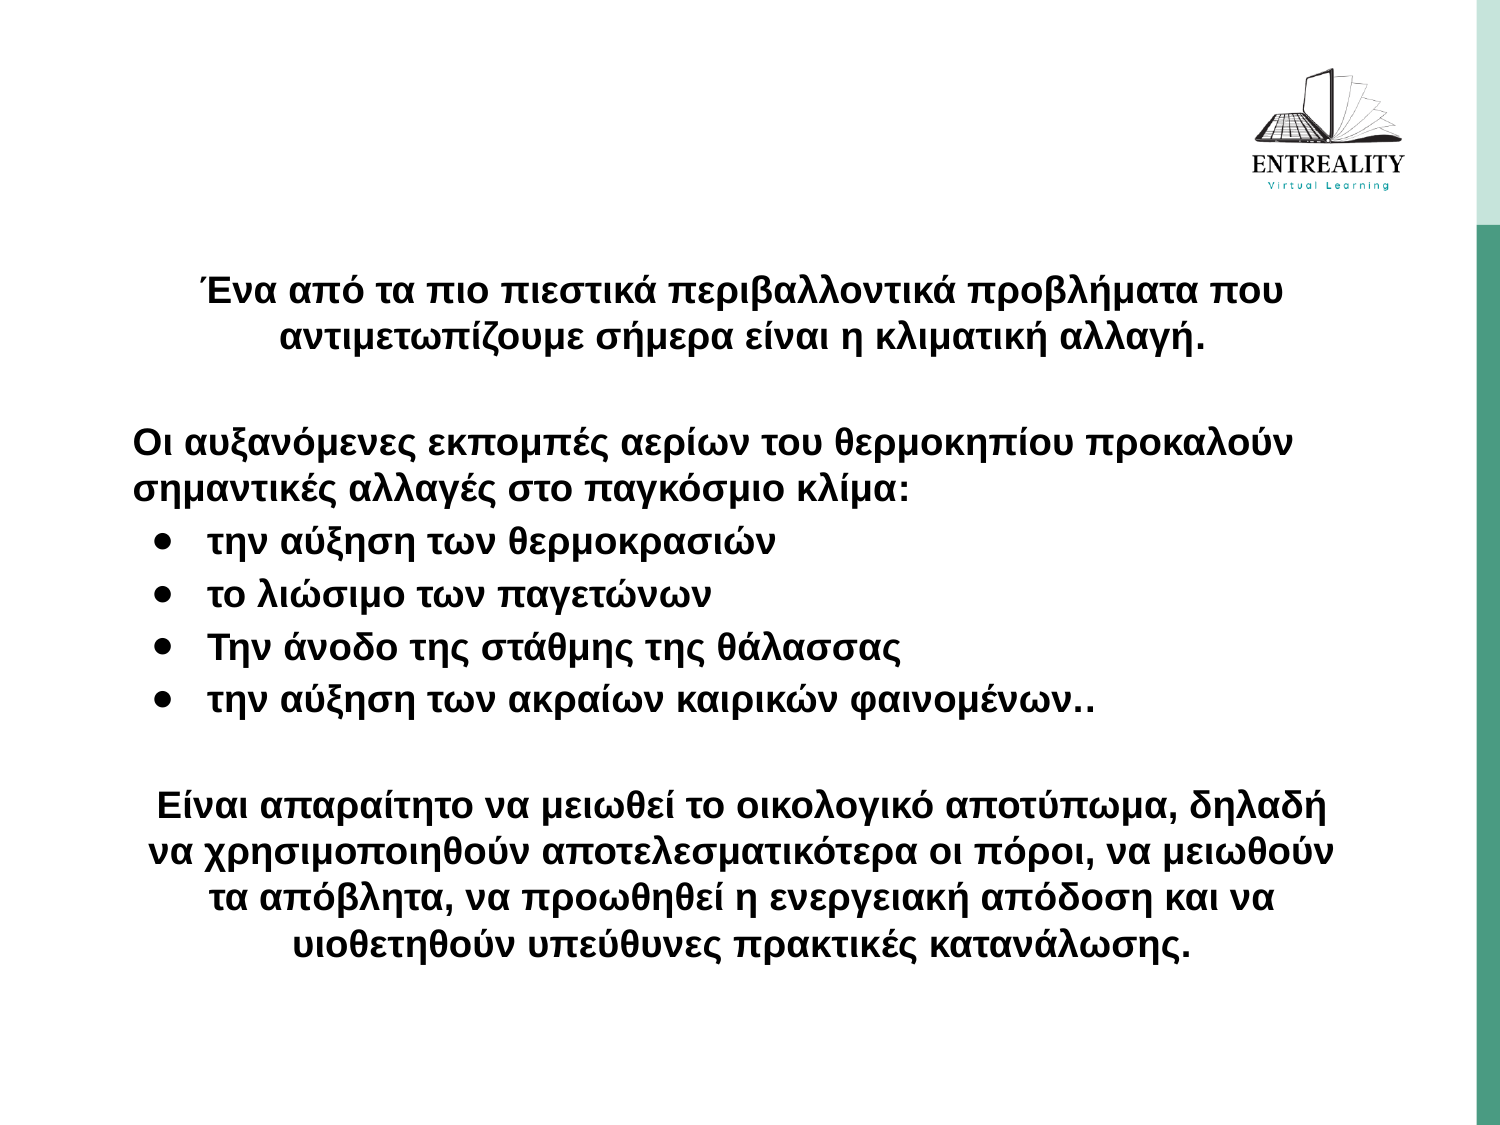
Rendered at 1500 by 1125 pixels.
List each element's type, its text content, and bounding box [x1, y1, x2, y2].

picture [1198, 0, 1458, 259]
list Ένα από τα πιο πιεστικά περιβαλλοντικά προβλήματα που αντιμετωπίζουμε σήμερα είναι η κλιματική αλλαγή. Οι αυξανόμενες εκπομπές αερίων του θερμοκηπίου προκαλούν σημαντικές αλλαγές στο παγκόσμιο κλίμα: την αύξηση των θερμοκρασιών το λιώσιμο των παγετώνων Την άνοδο της στάθμης της θάλασσας την αύξηση των ακραίων καιρικών φαινομένων.. Είναι απαραίτητο να μειωθεί το οικολογικό αποτύπωμα, δηλαδή να χρησιμοποιηθούν αποτελεσματικότερα οι πόροι, να μειωθούν τα απόβλητα, να προωθηθεί η ενεργειακή απόδοση και να υιοθετηθούν υπεύθυνες πρακτικές κατανάλωσης. [117, 257, 1368, 975]
